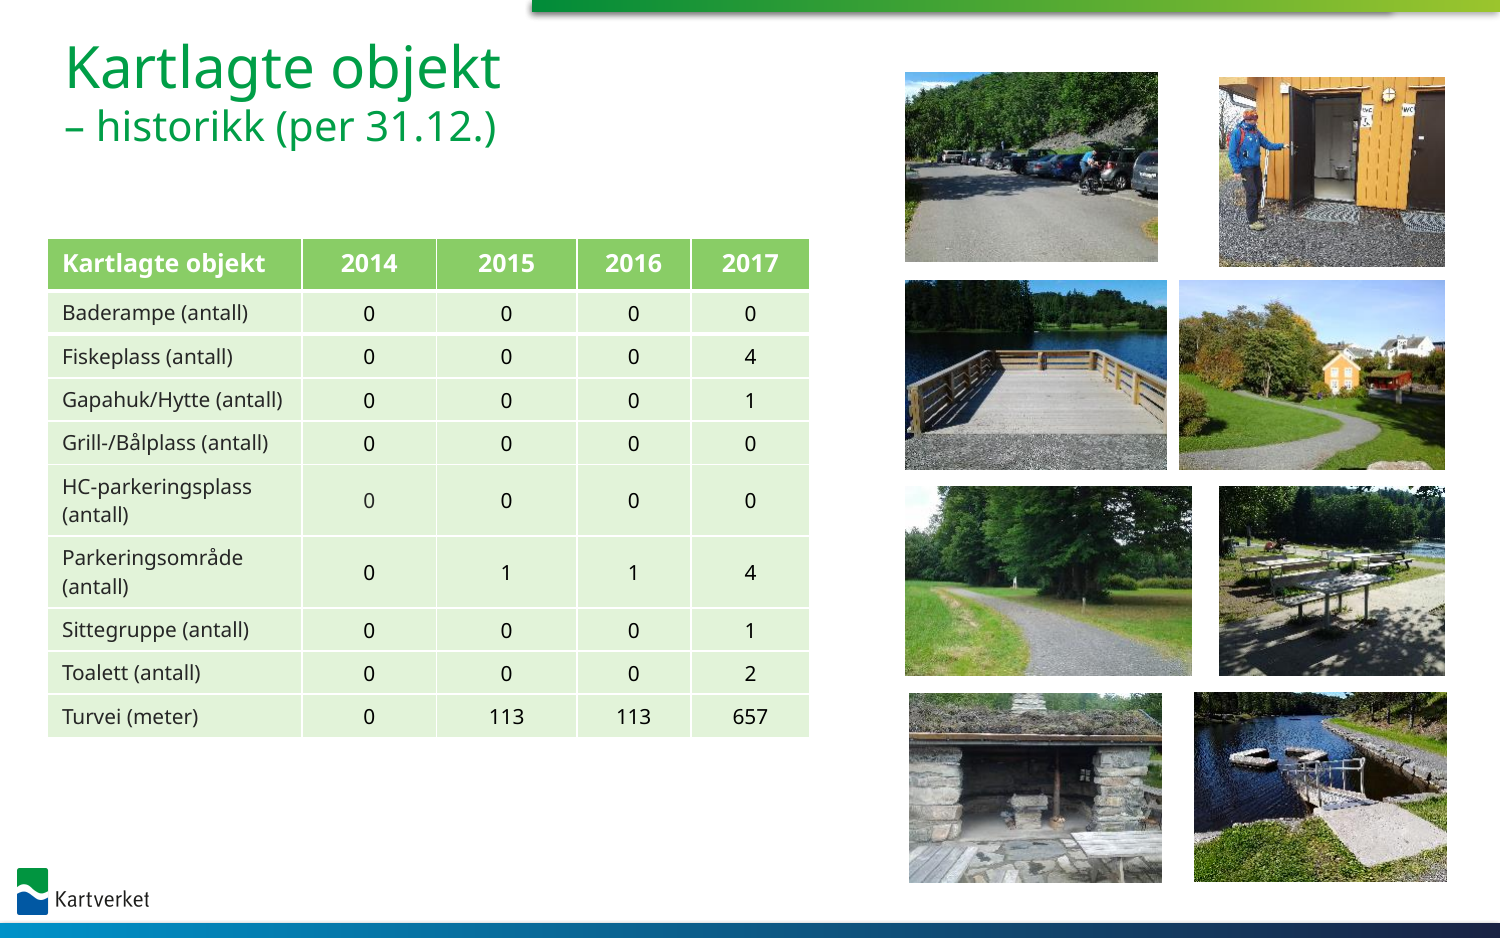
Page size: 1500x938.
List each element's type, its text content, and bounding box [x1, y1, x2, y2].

picture [905, 280, 1167, 470]
table_cell 1 [692, 379, 809, 420]
picture [909, 693, 1163, 884]
table_cell 0 [303, 695, 436, 737]
table_cell Toalett (antall) [48, 652, 301, 693]
table_cell 0 [578, 293, 690, 332]
table_cell Sittegruppe (antall) [48, 609, 301, 650]
table_cell Parkeringsområde (antall) [48, 537, 301, 607]
table_cell 657 [692, 695, 809, 737]
table_cell 0 [437, 336, 576, 377]
table_header Kartlagte objekt [48, 239, 301, 289]
table_cell 0 [437, 465, 576, 535]
table_cell 1 [578, 537, 690, 607]
table_cell 2 [692, 652, 809, 693]
table_header 2016 [578, 239, 690, 289]
picture [1219, 77, 1445, 267]
table_cell 0 [578, 379, 690, 420]
table_cell 0 [578, 652, 690, 693]
table_header 2014 [303, 239, 436, 289]
table_cell 0 [303, 537, 436, 607]
picture [1194, 692, 1448, 882]
picture [1179, 280, 1445, 470]
table_cell Fiskeplass (antall) [48, 336, 301, 377]
table_cell 0 [437, 422, 576, 464]
table_cell 0 [692, 293, 809, 332]
picture [905, 72, 1158, 262]
table_cell 1 [437, 537, 576, 607]
table_cell 0 [303, 422, 436, 464]
table_cell Grill-/Bålplass (antall) [48, 422, 301, 464]
table_cell 4 [692, 336, 809, 377]
table_cell 0 [303, 652, 436, 693]
table_cell 113 [578, 695, 690, 737]
table_header 2017 [692, 239, 809, 289]
table_cell 0 [578, 609, 690, 650]
table_cell 0 [437, 293, 576, 332]
picture [1219, 486, 1445, 676]
table_cell 0 [303, 379, 436, 420]
table_cell 113 [437, 695, 576, 737]
table_cell 0 [303, 465, 436, 535]
table_cell Turvei (meter) [48, 695, 301, 737]
table_cell 0 [437, 379, 576, 420]
table_cell 0 [578, 465, 690, 535]
text_box Kartlagte objekt – historikk (per 31.12.) [49, 14, 1431, 158]
table_cell 0 [437, 609, 576, 650]
table_cell 0 [578, 336, 690, 377]
table_cell 0 [578, 422, 690, 464]
table_cell 0 [437, 652, 576, 693]
table_cell Gapahuk/Hytte (antall) [48, 379, 301, 420]
table_cell 4 [692, 537, 809, 607]
table_cell 1 [692, 609, 809, 650]
table_cell 0 [303, 609, 436, 650]
picture [905, 486, 1193, 676]
table_cell 0 [692, 465, 809, 535]
table_header 2015 [437, 239, 576, 289]
table_cell Baderampe (antall) [48, 293, 301, 332]
table_cell HC-parkeringsplass (antall) [48, 465, 301, 535]
table_cell 0 [303, 336, 436, 377]
table_cell 0 [692, 422, 809, 464]
table_cell 0 [303, 293, 436, 332]
